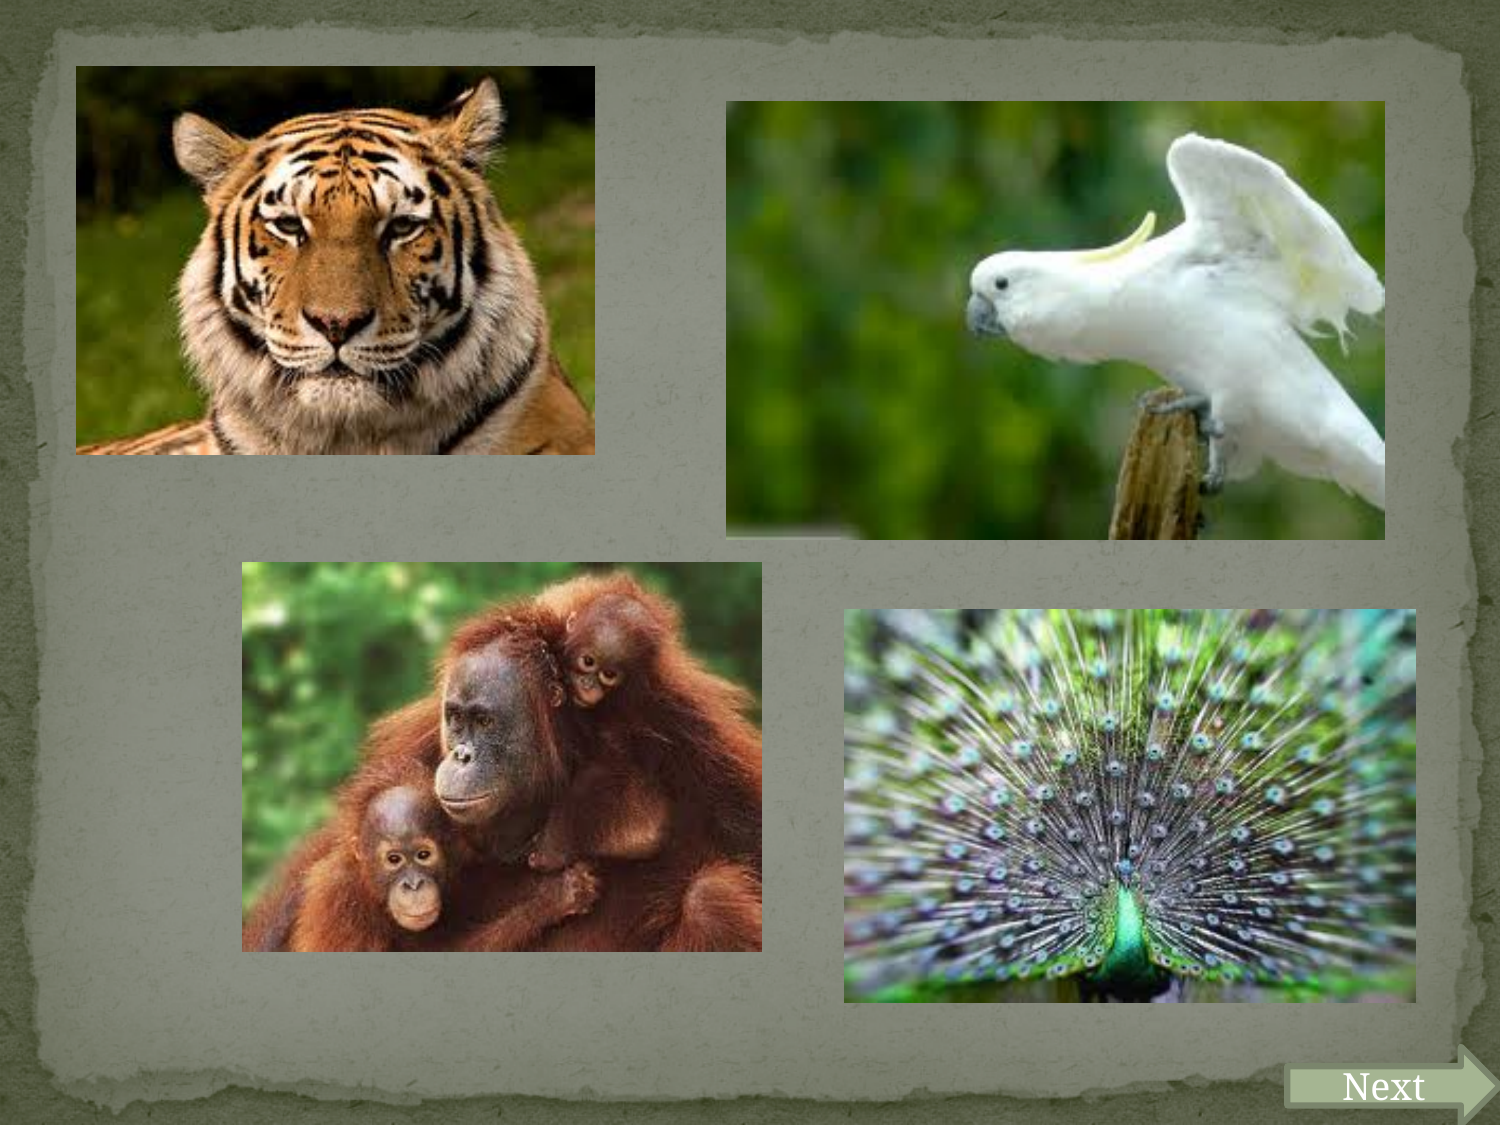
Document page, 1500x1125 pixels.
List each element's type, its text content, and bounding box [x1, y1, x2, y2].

picture [726, 101, 1386, 541]
picture [844, 609, 1416, 1003]
picture [76, 66, 595, 455]
picture [242, 562, 762, 952]
text_box Next [1284, 1043, 1500, 1125]
